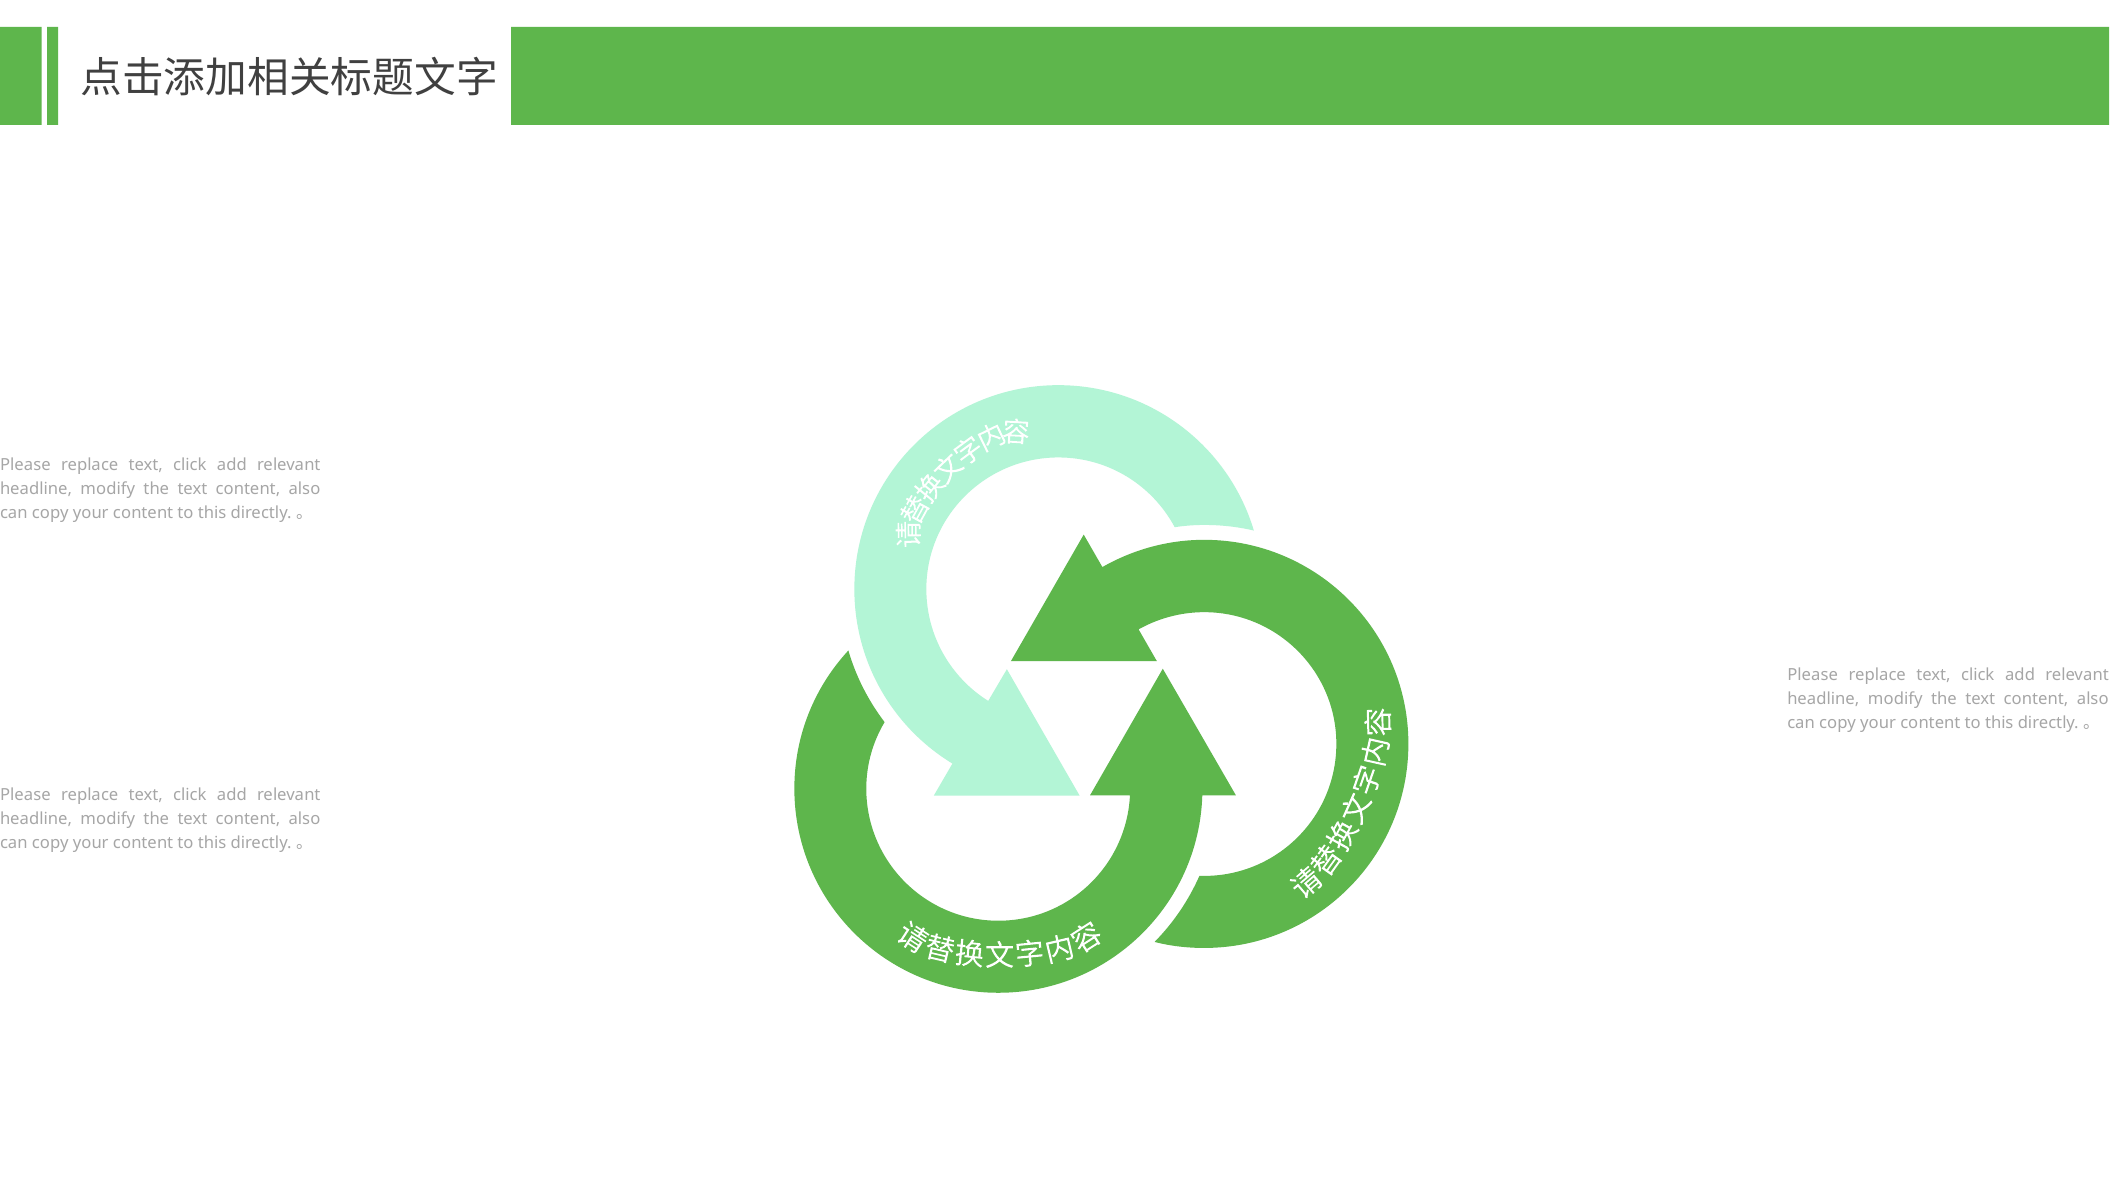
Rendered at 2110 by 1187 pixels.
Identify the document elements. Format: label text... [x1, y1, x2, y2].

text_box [794, 385, 1409, 993]
text_box 点击添加相关标题文字 [65, 43, 513, 108]
list Please replace text, click add relevant headline, modify the text content, also can copy your content to this directly.。 [0, 780, 322, 1187]
list Please replace text, click add relevant headline, modify the text content, also can copy your content to this directly.。 [0, 449, 322, 780]
list Please replace text, click add relevant headline, modify the text content, also can copy your content to this directly.。 [1787, 659, 2110, 1187]
